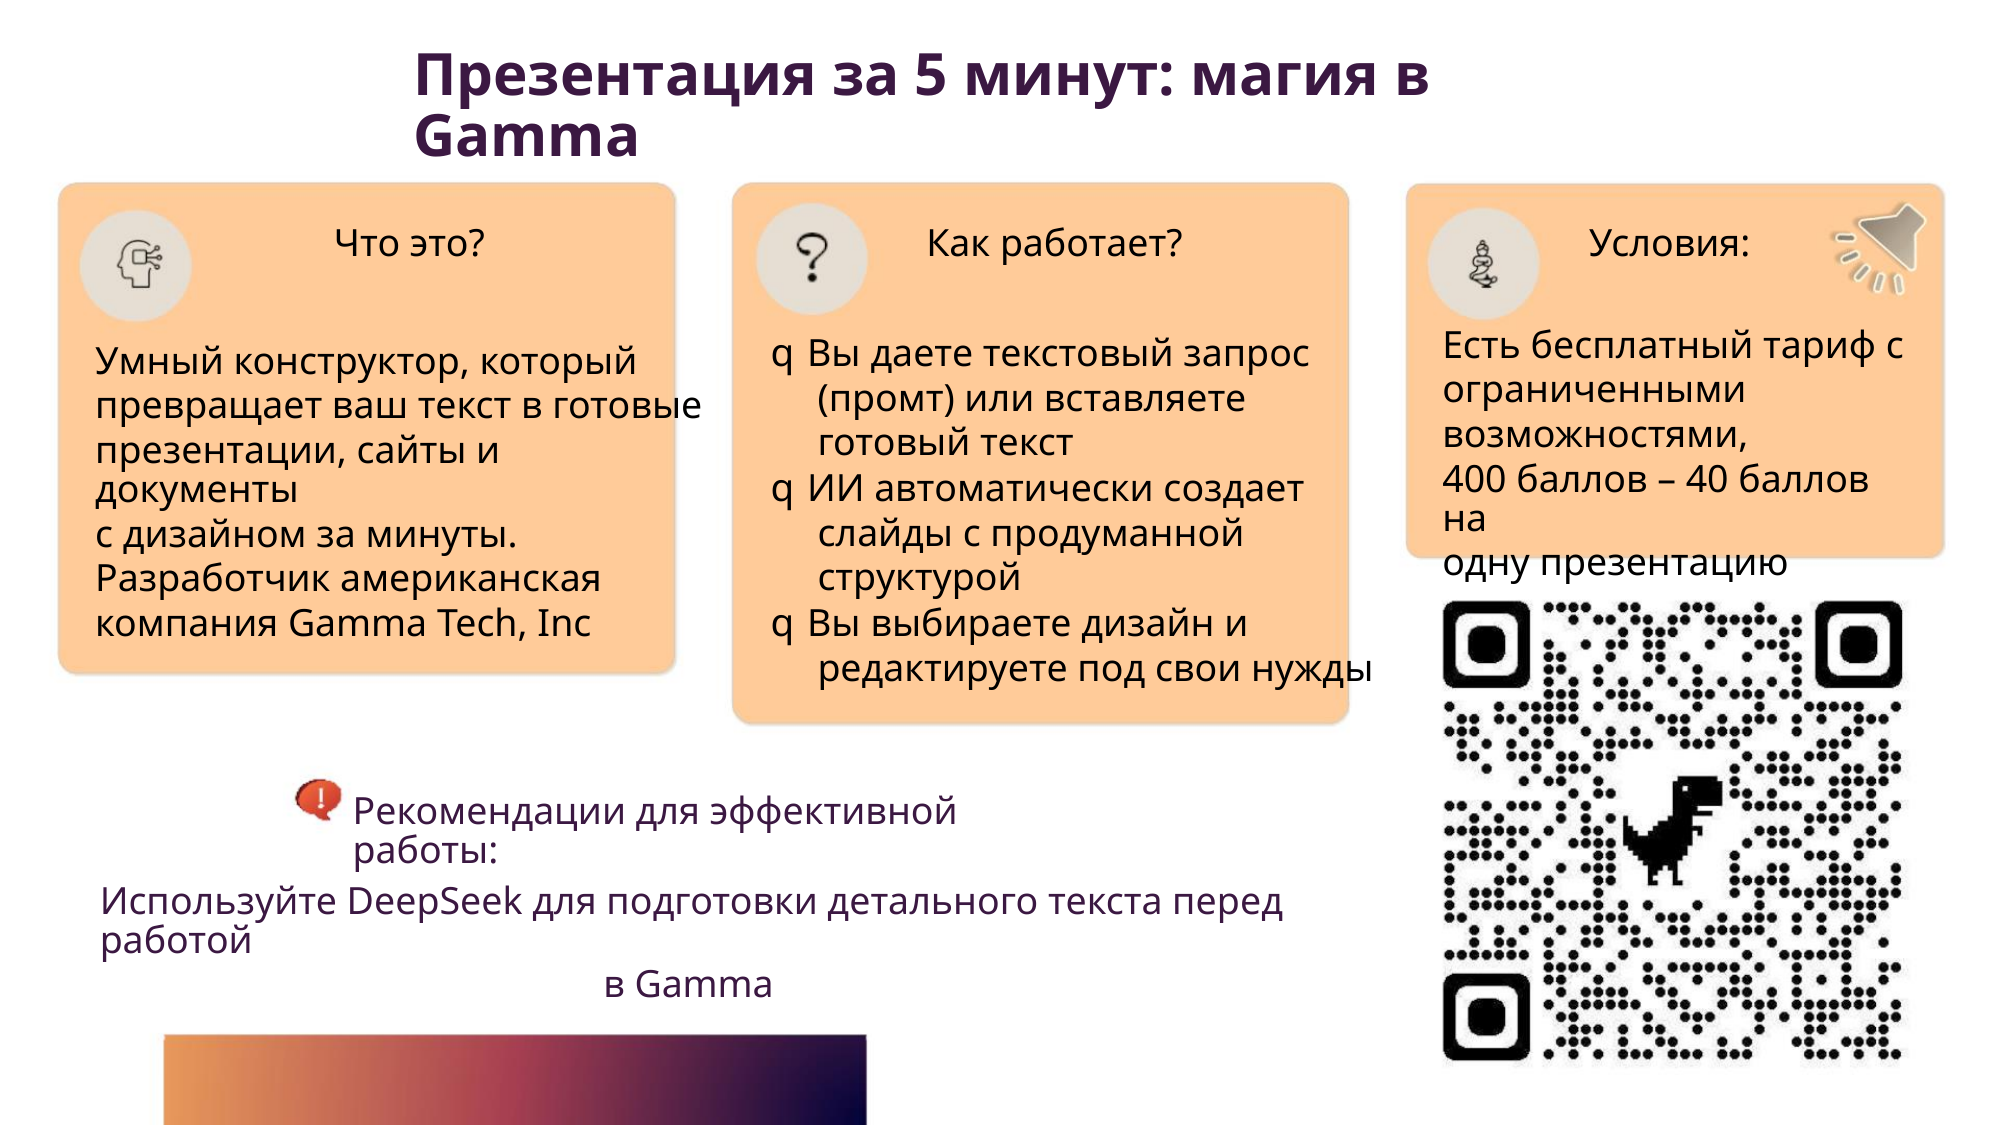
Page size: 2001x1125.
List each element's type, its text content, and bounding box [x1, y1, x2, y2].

text_box q Вы даете текстовый запрос (промт) или вставляете готовый текст q ИИ автоматически создает слайды с продуманной структурой [770, 333, 1325, 598]
text_box Умный конструктор, который превращает ваш текст в готовые презентации, сайты и документы с дизайном за минуты. Разработчик американская компания Gamma Tech, Inc [95, 343, 704, 645]
text_box q Вы выбираете дизайн и редактируете под свои нужды [770, 603, 1378, 689]
text_box Рекомендации для эффективной работы: [352, 793, 1102, 872]
text_box Используйте DeepSeek для подготовки детального текста перед работой в Gamma [99, 883, 1432, 1006]
text_box Есть бесплатный тариф с ограниченными возможностями, 400 баллов – 40 баллов на одну презентацию [1442, 327, 1920, 583]
text_box Как работает? [926, 224, 1208, 264]
text_box Презентация за 5 минут: магия в Gamma [413, 46, 1666, 168]
text_box Что это? [334, 224, 527, 264]
text_box [0, 0, 2000, 1125]
text_box Условия: [1588, 224, 1792, 264]
